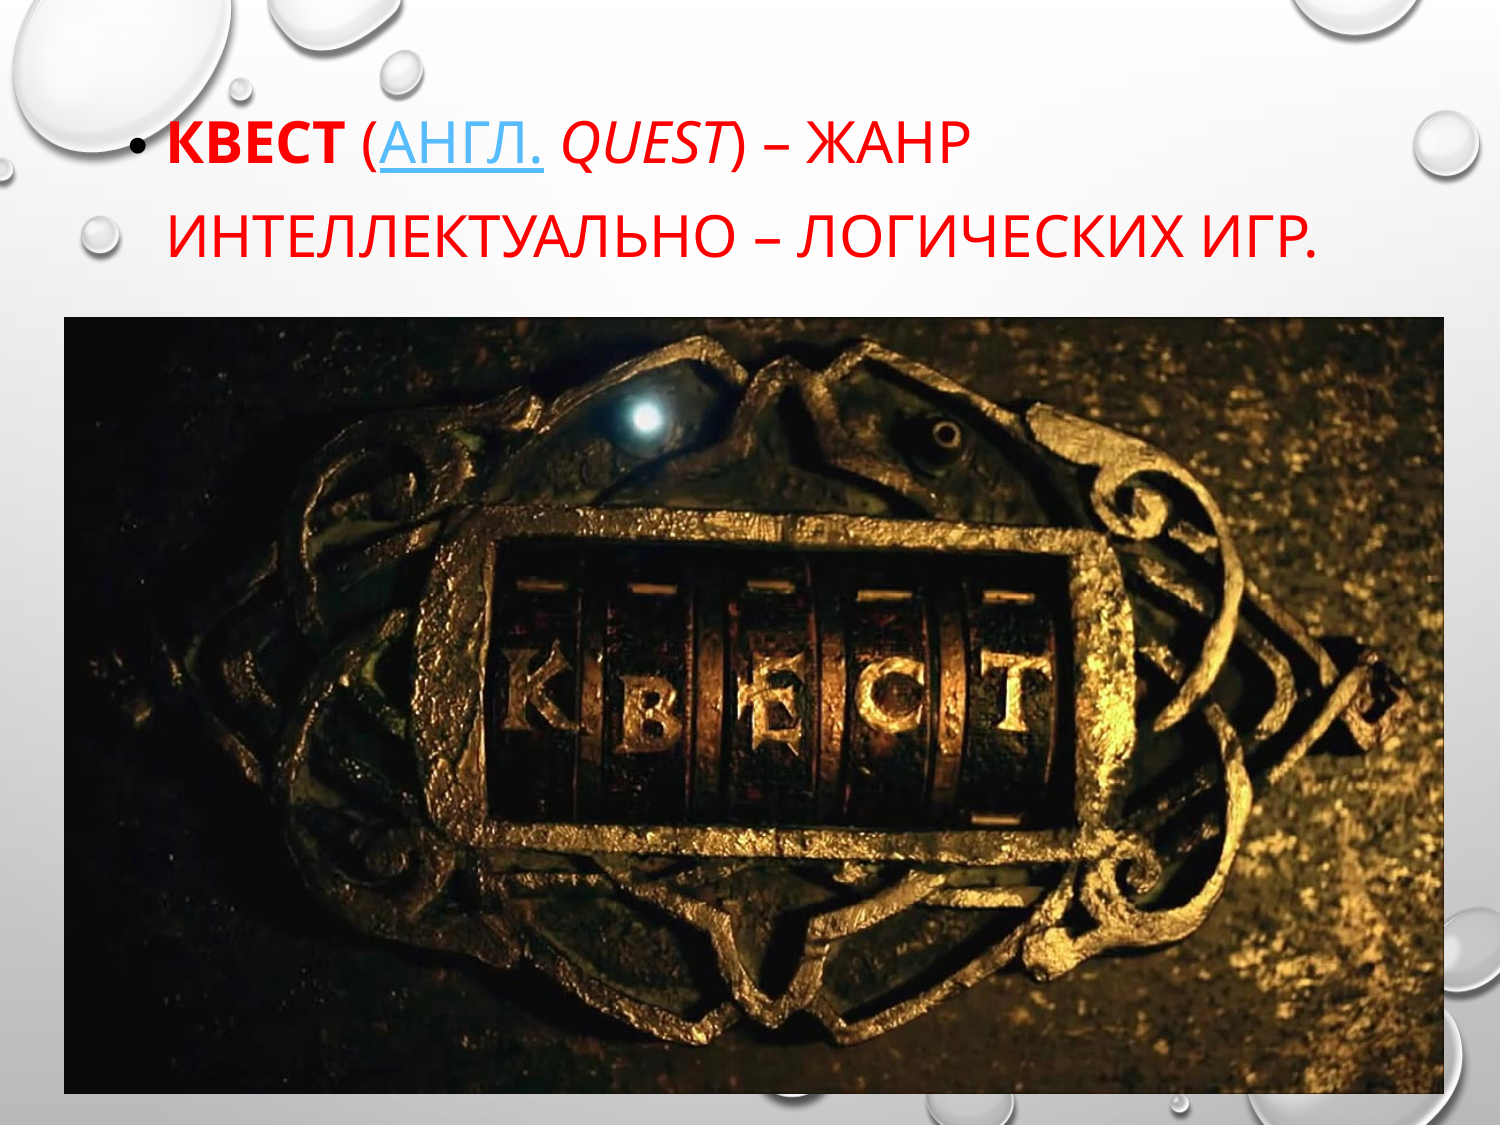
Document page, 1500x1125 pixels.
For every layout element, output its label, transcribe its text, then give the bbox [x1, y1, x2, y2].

list Квест (англ. quest) – жанр интеллектуально – логических игр. [112, 82, 1388, 315]
picture [0, 0, 1500, 1125]
